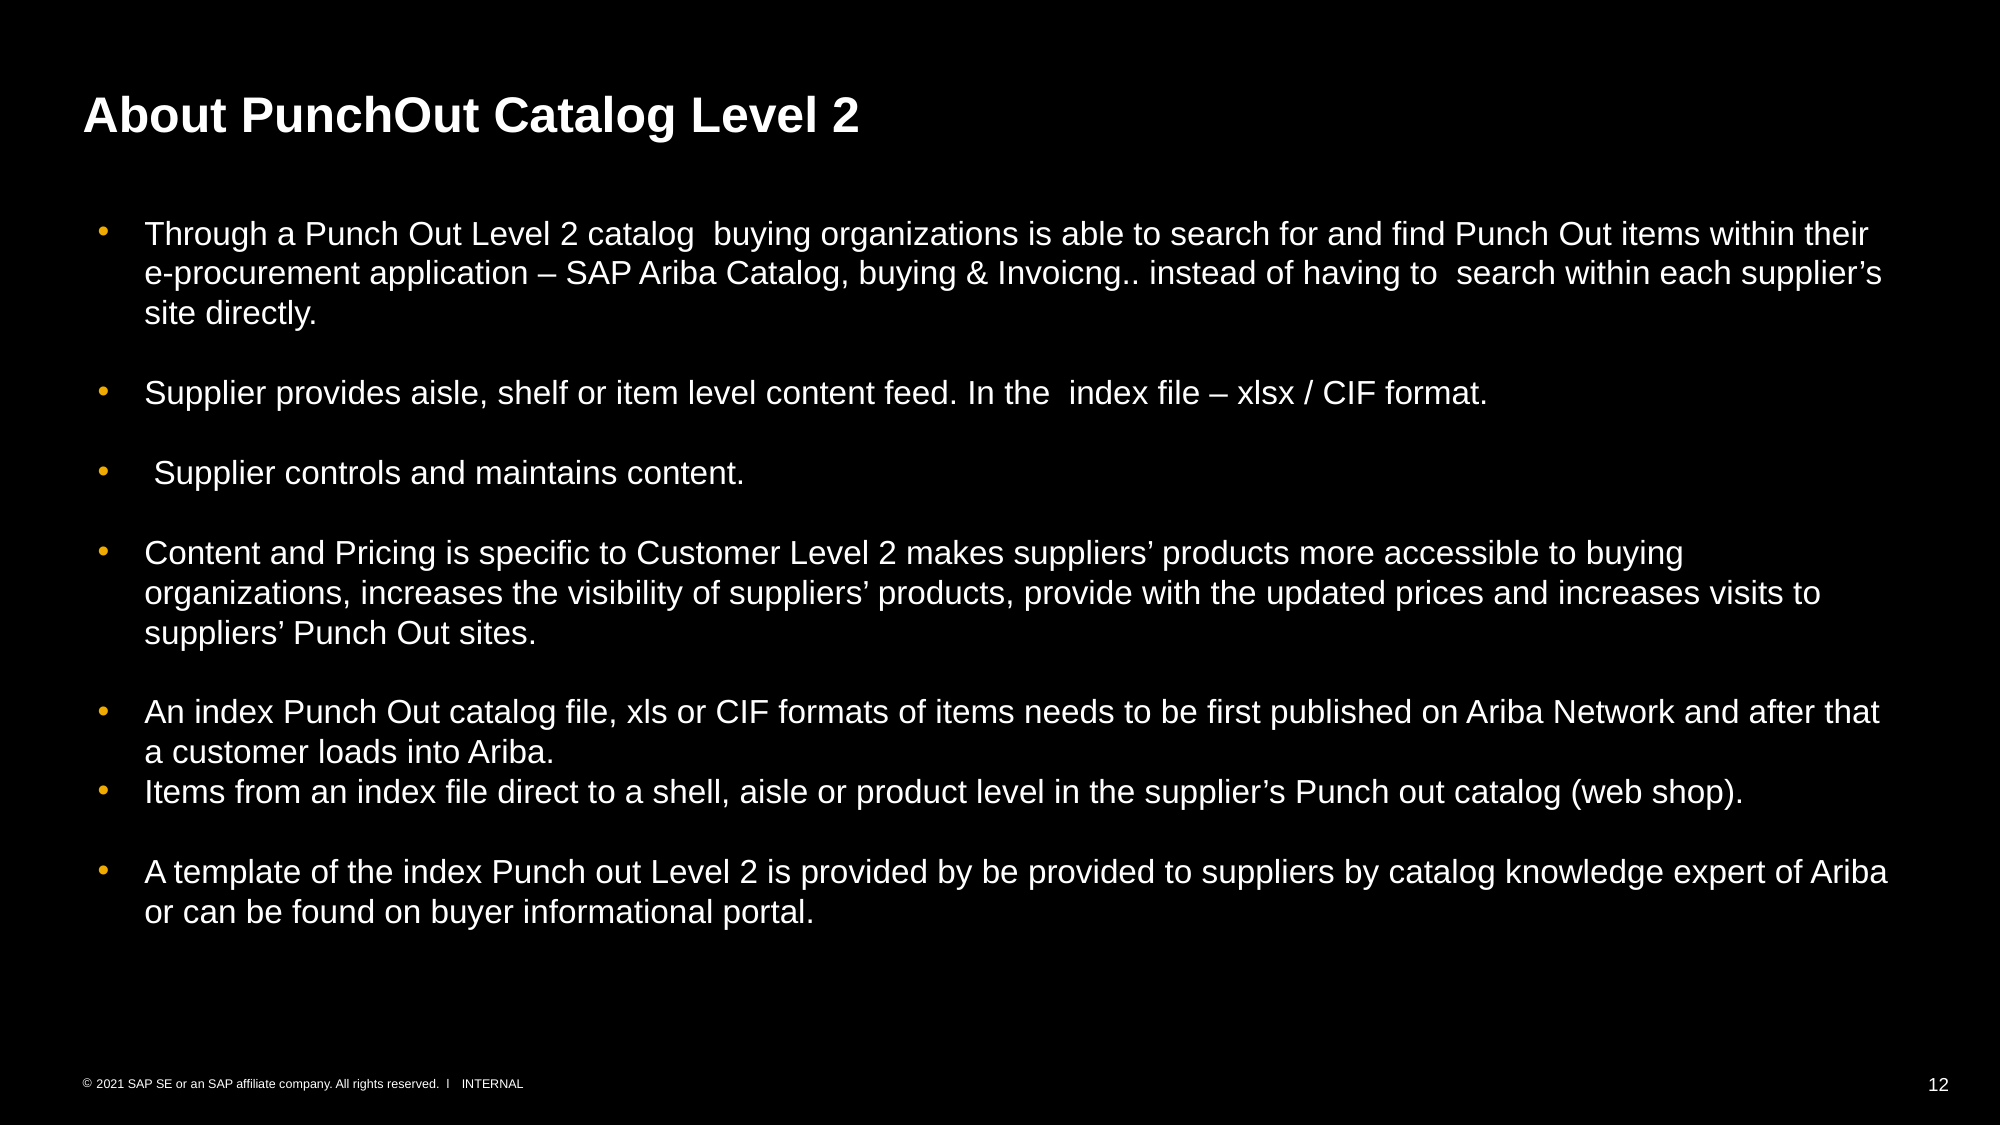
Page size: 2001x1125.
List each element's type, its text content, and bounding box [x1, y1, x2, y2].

title About PunchOut Catalog Level 2 [82, 82, 1918, 144]
text_box Through a Punch Out Level 2 catalog buying organizations is able to search for and find Punch Out items within their e-procurement application – SAP Ariba Catalog, buying & Invoicng.. instead of having to search within each supplier’s site directly. Supplier provides aisle, shelf or item level content feed. In the index file – xlsx / CIF format. Supplier controls and maintains content. Content and Pricing is specific to Customer Level 2 makes suppliers’ products more accessible to buying organizations, increases the visibility of suppliers’ products, provide with the updated prices and increases visits to suppliers’ Punch Out sites. An index Punch Out catalog file, xls or CIF formats of items needs to be first published on Ariba Network and after that a customer loads into Ariba. Items from an index file direct to a shell, aisle or product level in the supplier’s Punch out catalog (web shop). A template of the index Punch out Level 2 is provided by be provided to suppliers by catalog knowledge expert of Ariba or can be found on buyer informational portal. [82, 204, 1918, 938]
